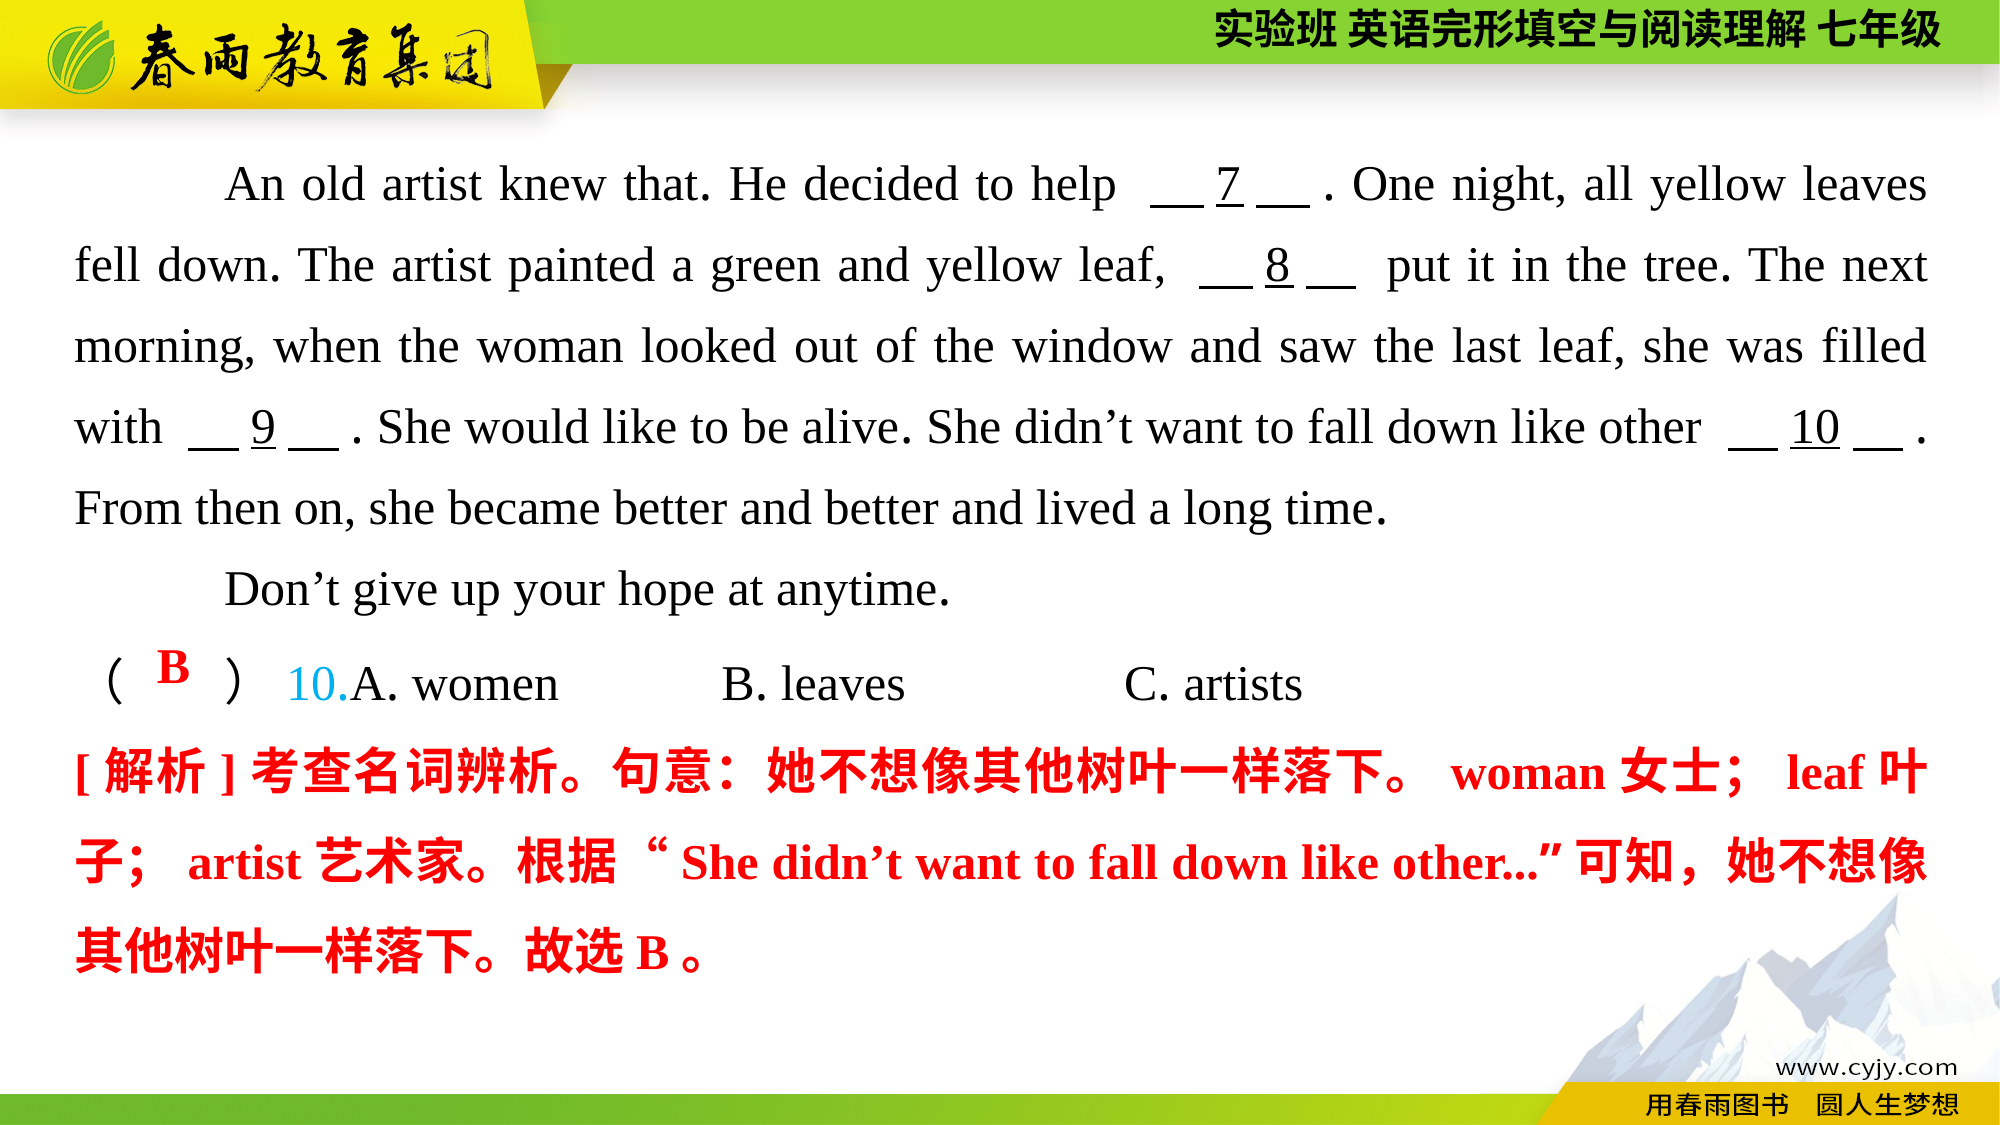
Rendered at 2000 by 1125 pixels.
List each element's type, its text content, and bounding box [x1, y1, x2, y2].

list An old artist knew that. He decided to help 7 . One night, all yellow leaves fell down. The artist painted a green and yellow leaf, 8 put it in the tree. The next morning, when the woman looked out of the window and saw the last leaf, she was filled with 9 . She would like to be alive. She didn’t want to fall down like other 10 . From then on, she became better and better and lived a long time. Don’t give up your hope at anytime. [59, 122, 1944, 613]
picture [0, 0, 2000, 1125]
text_box [解析]考查名词辨析。句意：她不想像其他树叶一样落下。woman女士；leaf叶子；artist艺术家。根据“She didn’t want to fall down like other...”可知，她不想像其他树叶一样落下。故选B。 [59, 701, 1944, 987]
text_box （ ）10.A. women B. leaves C. artists [59, 613, 1944, 701]
text_box B [142, 626, 205, 701]
